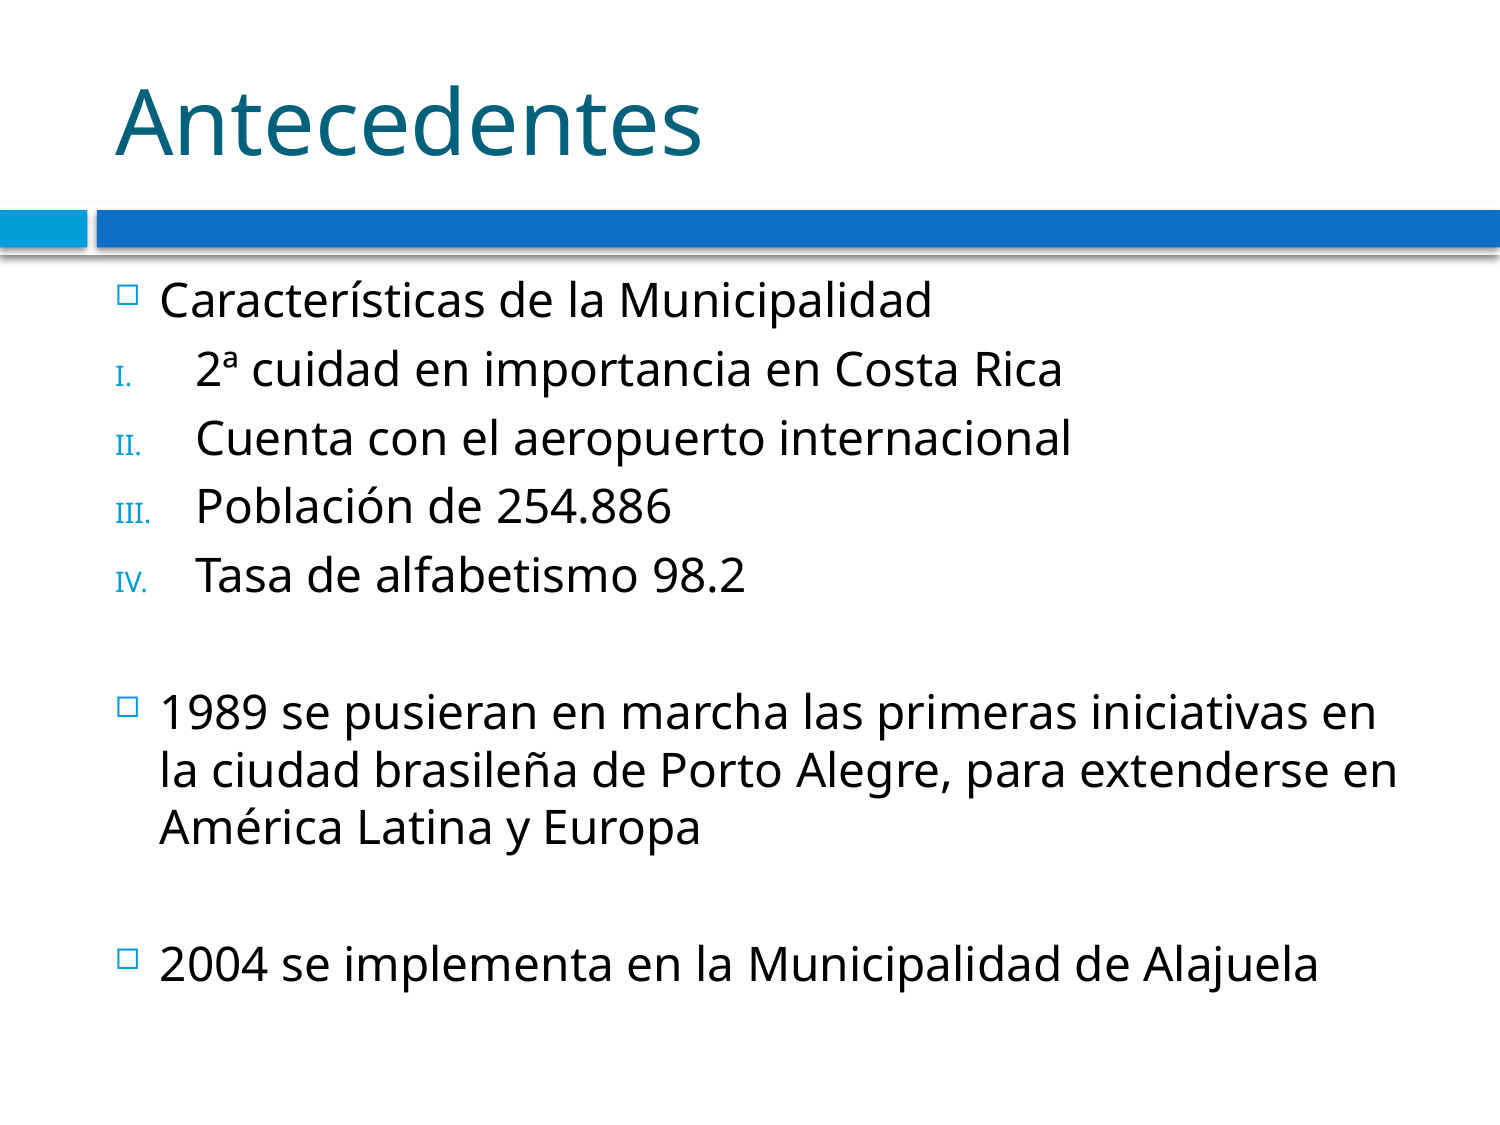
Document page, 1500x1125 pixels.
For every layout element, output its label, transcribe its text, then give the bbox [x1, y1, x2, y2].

list Características de la Municipalidad 2ª cuidad en importancia en Costa Rica Cuenta con el aeropuerto internacional Población de 254.886 Tasa de alfabetismo 98.2 1989 se pusieran en marcha las primeras iniciativas en la ciudad brasileña de Porto Alegre, para extenderse en América Latina y Europa 2004 se implementa en la Municipalidad de Alajuela [100, 262, 1438, 1000]
title Antecedentes [100, 37, 1438, 200]
